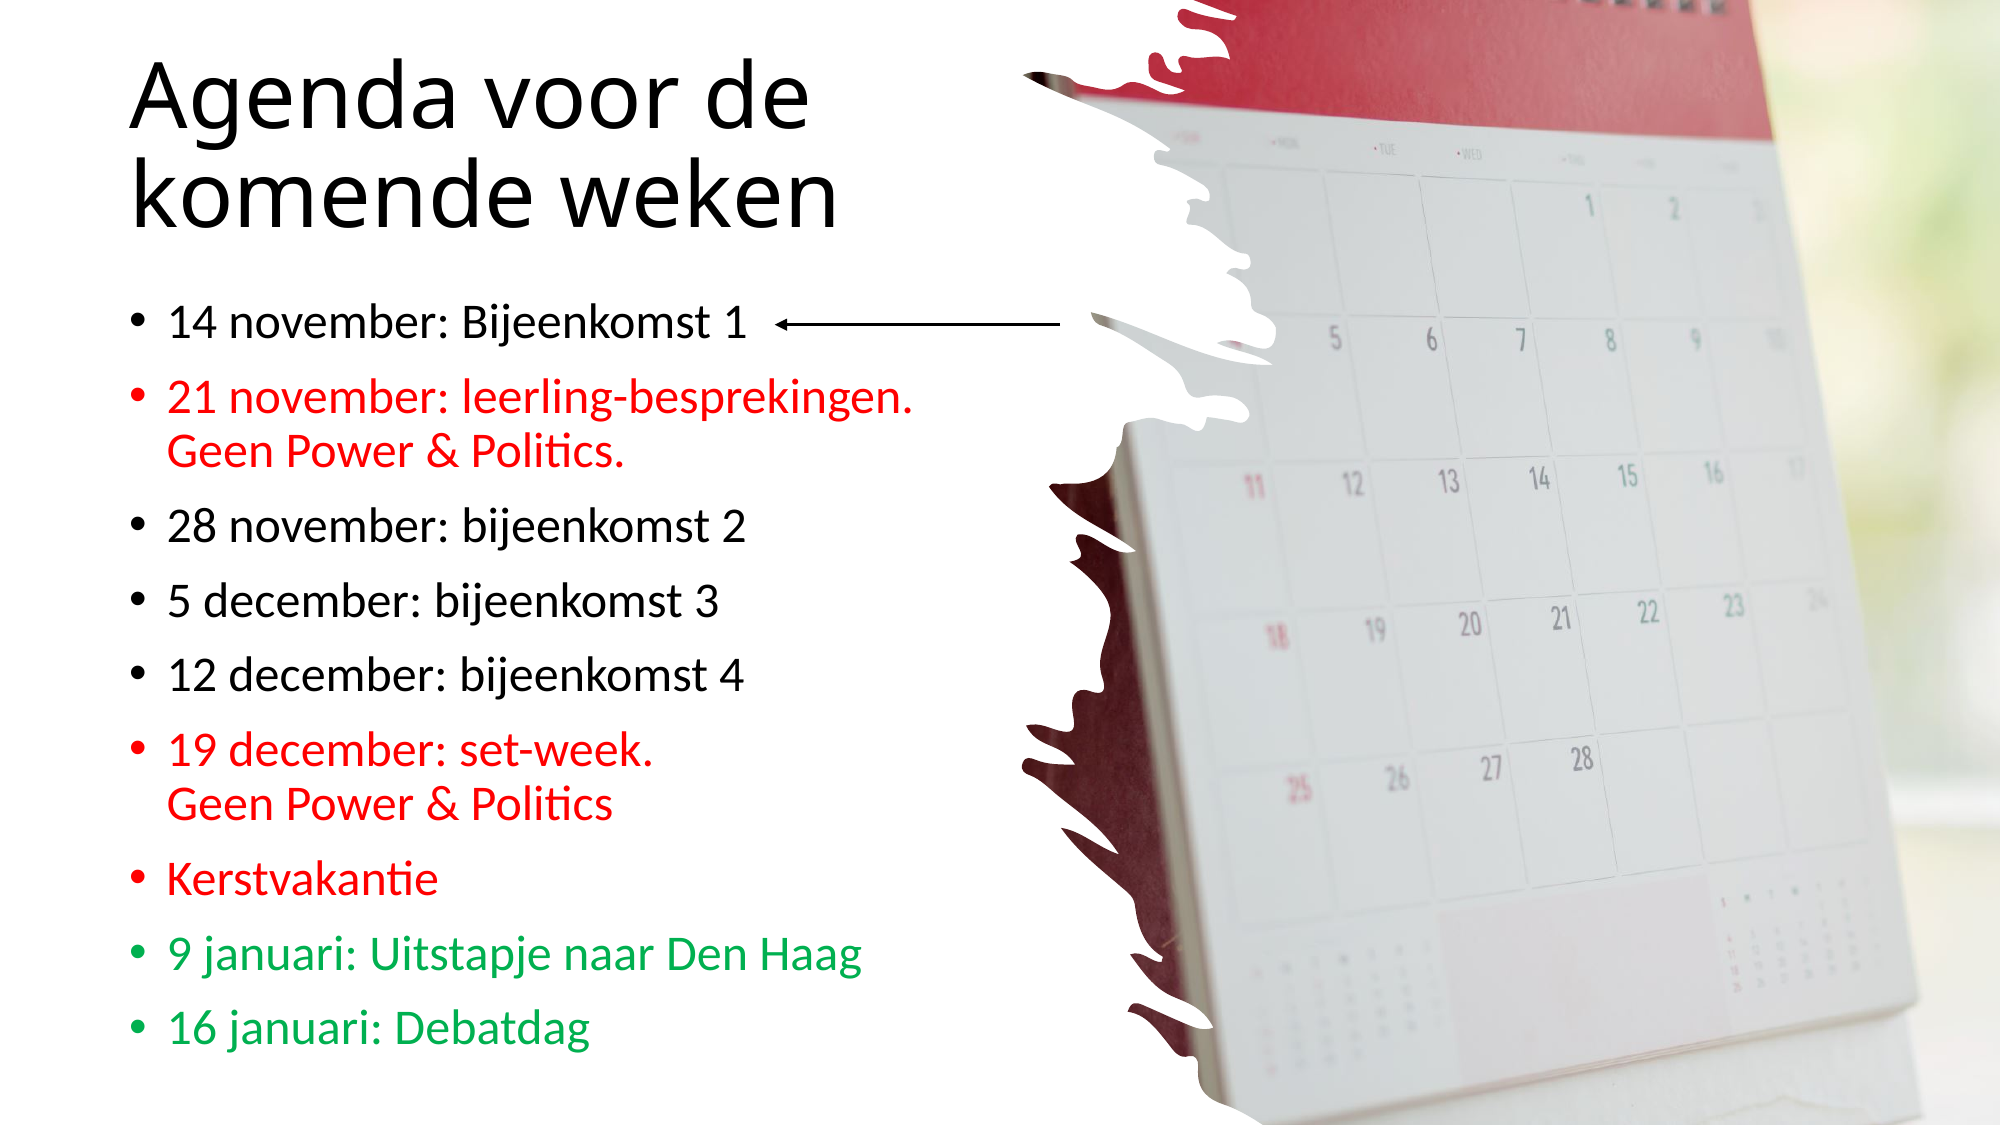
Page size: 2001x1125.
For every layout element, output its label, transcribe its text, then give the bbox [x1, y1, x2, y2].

list 14 november: Bijeenkomst 1 21 november: leerling-besprekingen. Geen Power & Politics. 28 november: bijeenkomst 2 5 december: bijeenkomst 3 12 december: bijeenkomst 4 19 december: set-week. Geen Power & Politics Kerstvakantie 9 januari: Uitstapje naar Den Haag 16 januari: Debatdag [114, 287, 1021, 1125]
title Agenda voor de komende weken [114, 0, 976, 287]
picture [1021, 0, 2000, 1125]
